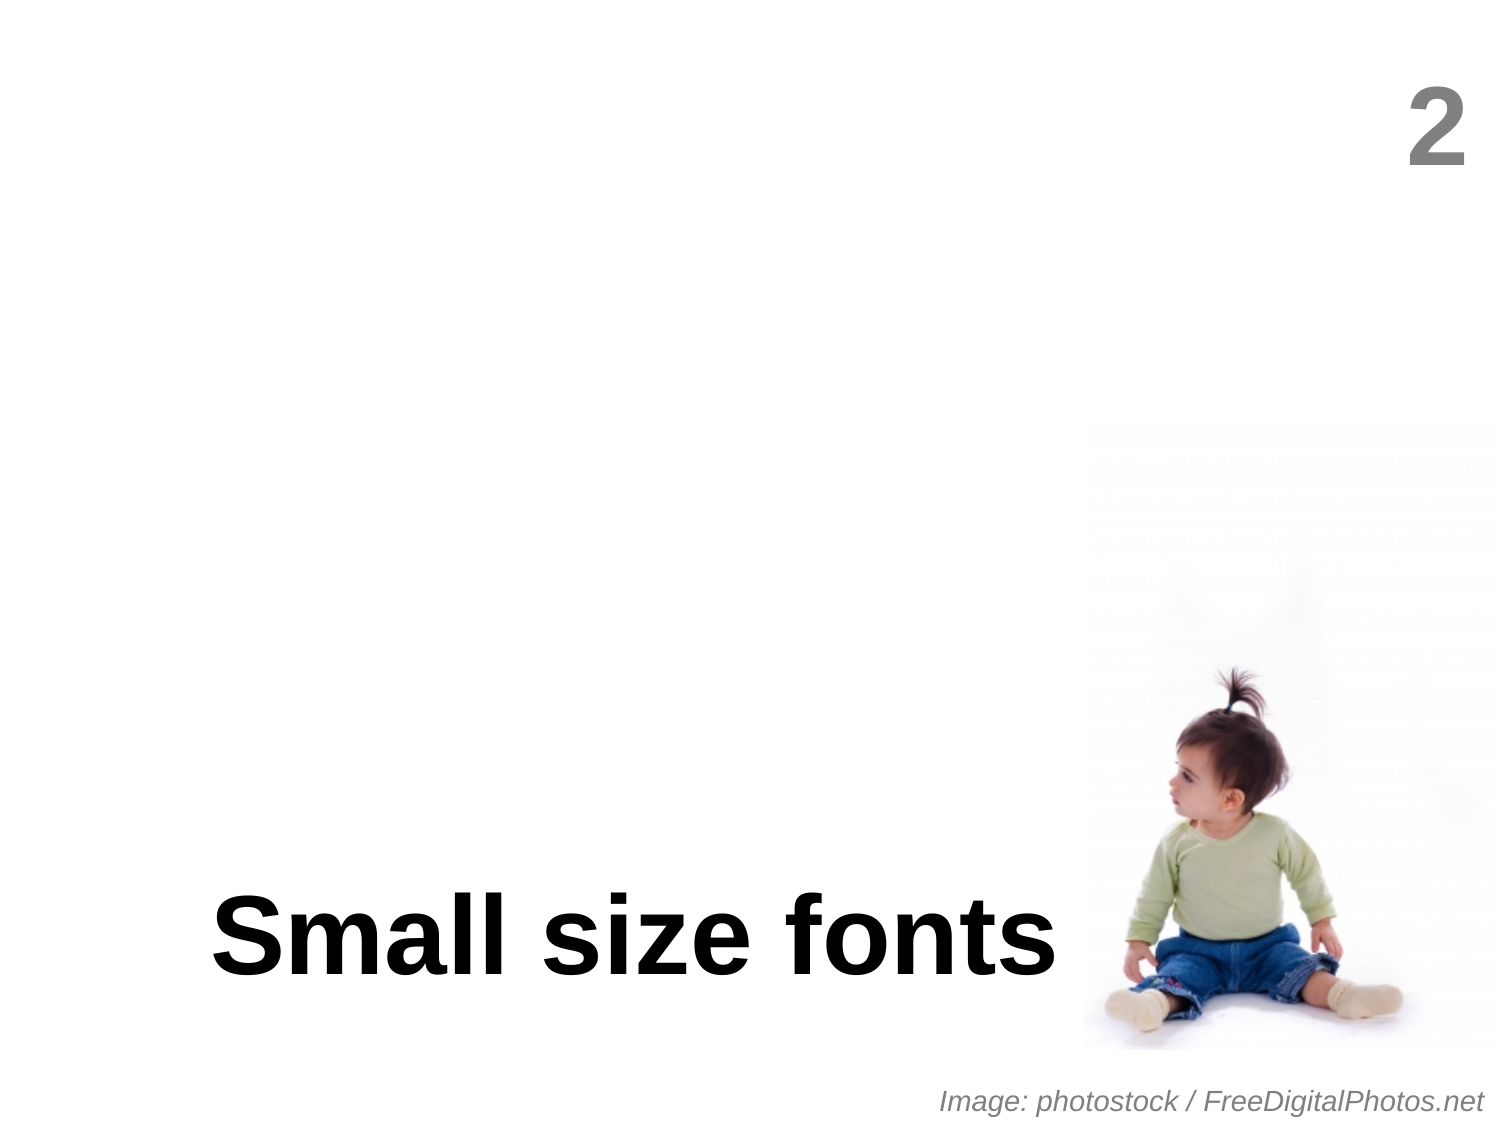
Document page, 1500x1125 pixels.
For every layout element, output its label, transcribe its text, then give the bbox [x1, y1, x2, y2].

text_box 2 [1374, 0, 1500, 242]
title Small size fonts [187, 808, 1075, 1050]
picture [1084, 424, 1500, 1051]
text_box Image: photostock / FreeDigitalPhotos.net [0, 1074, 1500, 1125]
